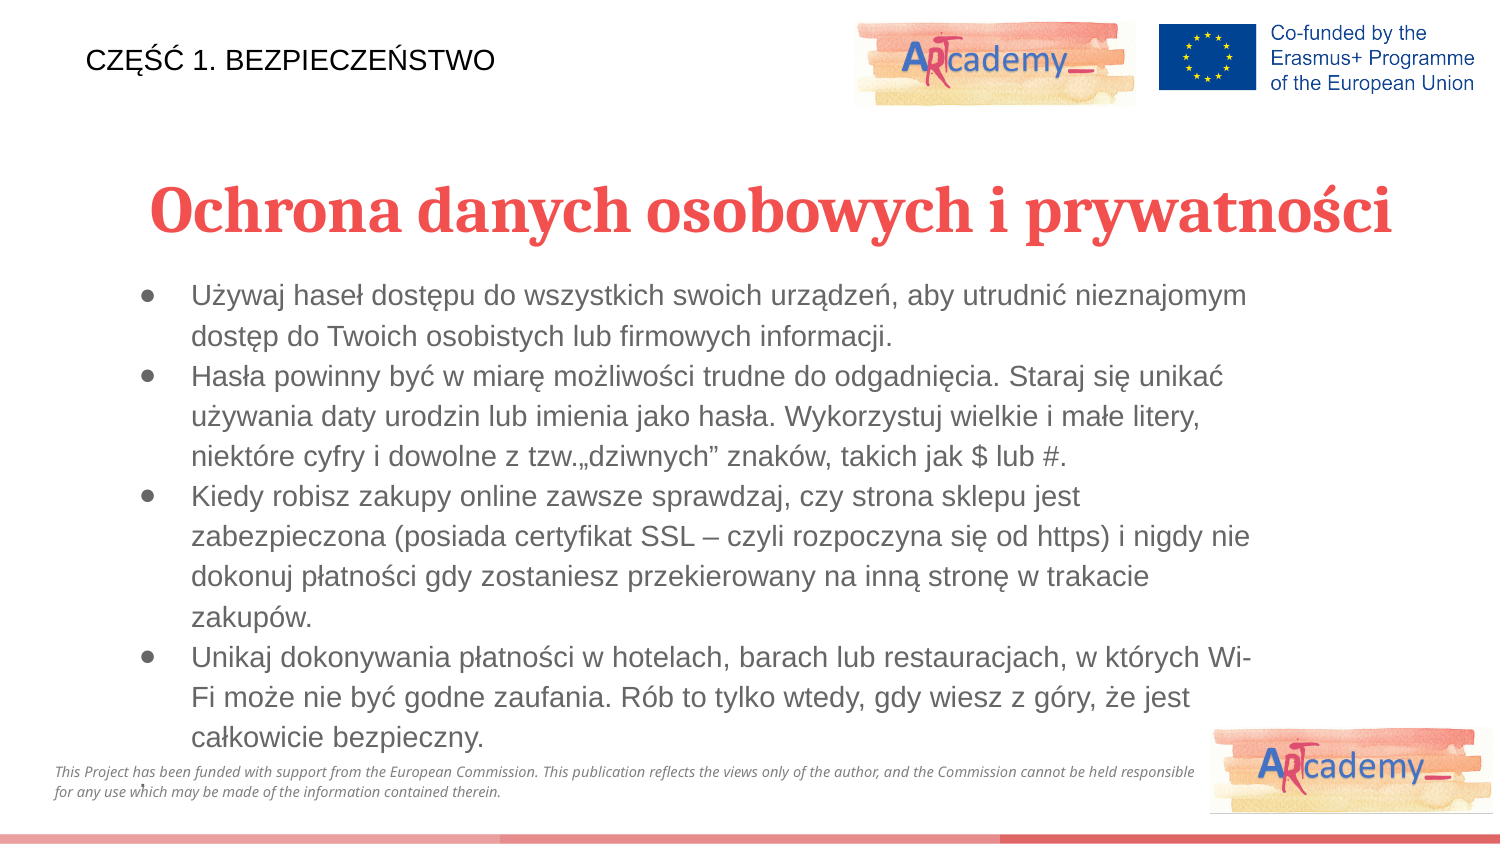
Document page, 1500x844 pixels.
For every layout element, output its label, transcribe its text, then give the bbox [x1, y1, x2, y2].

text_box CZĘŚĆ 1. BEZPIECZEŃSTWO [70, 33, 518, 84]
picture [854, 2, 1137, 138]
picture [1210, 709, 1493, 844]
list Używaj haseł dostępu do wszystkich swoich urządzeń, aby utrudnić nieznajomym dostęp do Twoich osobistych lub firmowych informacji. Hasła powinny być w miarę możliwości trudne do odgadnięcia. Staraj się unikać używania daty urodzin lub imienia jako hasła. Wykorzystuj wielkie i małe litery, niektóre cyfry i dowolne z tzw.„dziwnych” znaków, takich jak $ lub #. Kiedy robisz zakupy online zawsze sprawdzaj, czy strona sklepu jest zabezpieczona (posiada certyfikat SSL – czyli rozpoczyna się od https) i nigdy nie dokonuj płatności gdy zostaniesz przekierowany na inną stronę w trakacie zakupów. Unikaj dokonywania płatności w hotelach, barach lub restauracjach, w których Wi-Fi może nie być godne zaufania. Rób to tylko wtedy, gdy wiesz z góry, że jest całkowicie bezpieczny. . [101, 256, 1272, 543]
picture [1158, 24, 1474, 94]
text_box This Project has been funded with support from the European Commission. This publication reflects the views only of the author, and the Commission cannot be held responsible for any use which may be made of the information contained therein. [39, 754, 1205, 799]
title Ochrona danych osobowych i prywatności [70, 53, 1474, 261]
